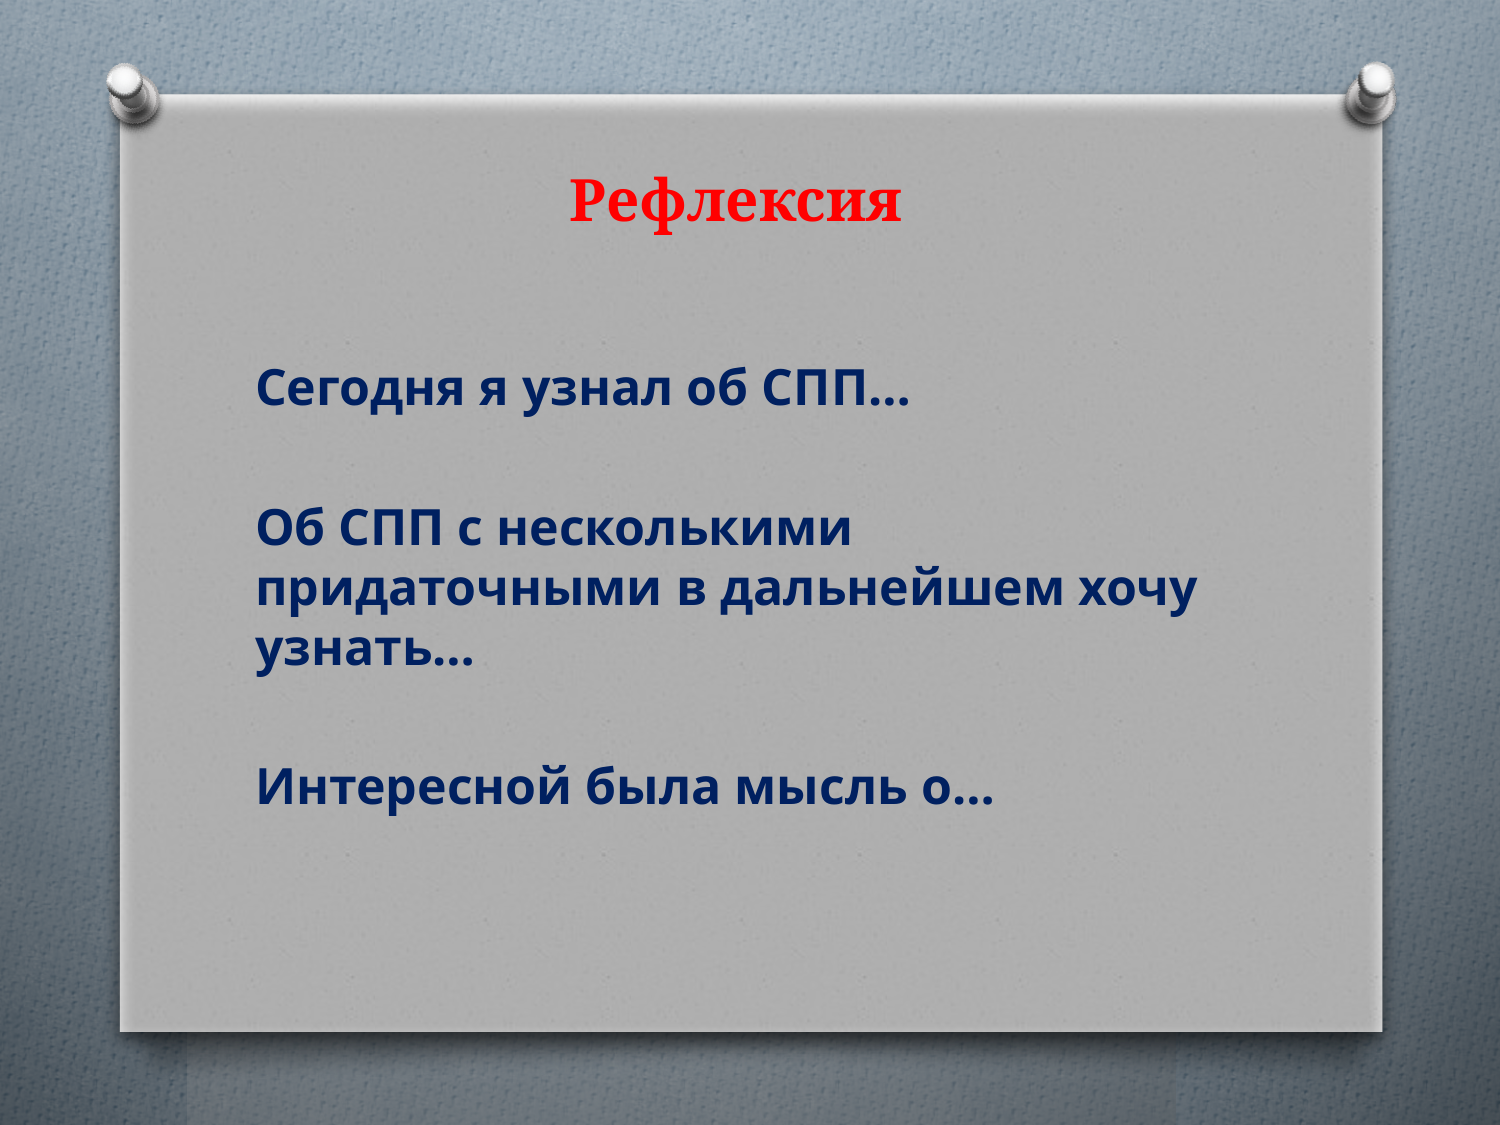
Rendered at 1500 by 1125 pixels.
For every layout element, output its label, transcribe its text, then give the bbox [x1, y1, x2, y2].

picture [75, 29, 198, 153]
title Рефлексия [179, 134, 1323, 332]
list Сегодня я узнал об СПП… Об СПП с несколькими придаточными в дальнейшем хочу узнать… Интересной была мысль о… [240, 347, 1257, 939]
picture [1317, 35, 1439, 156]
